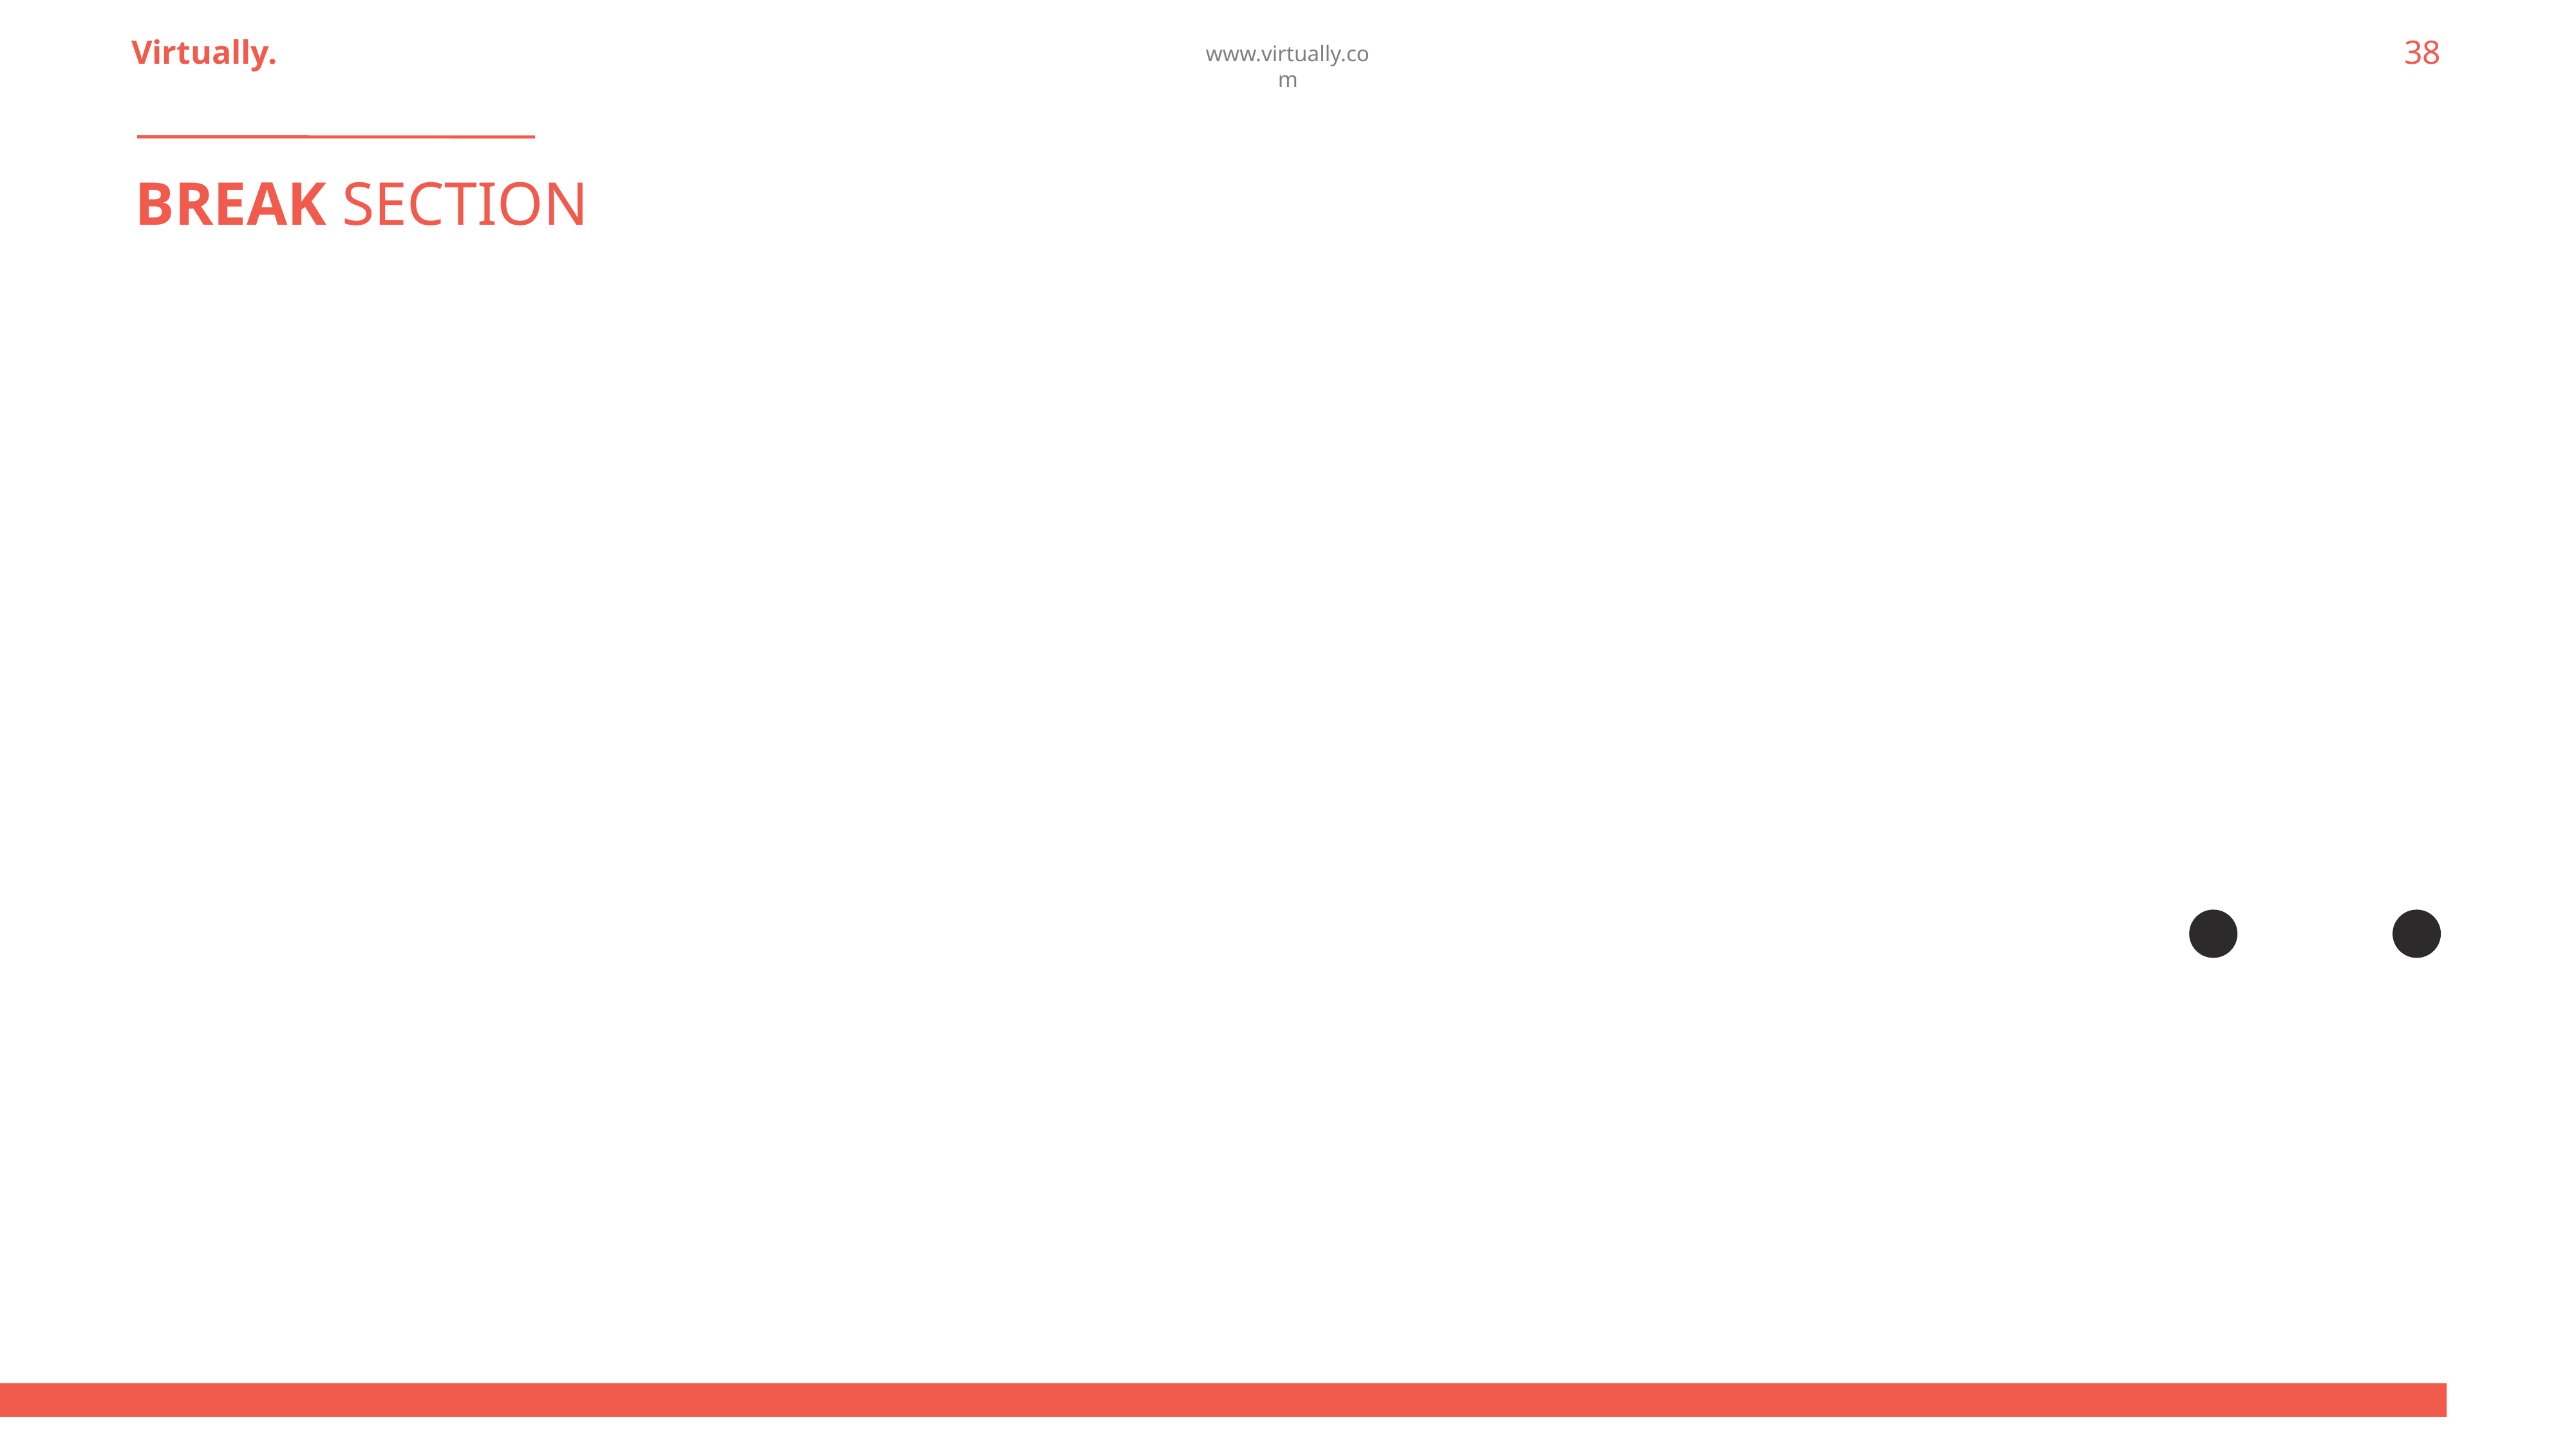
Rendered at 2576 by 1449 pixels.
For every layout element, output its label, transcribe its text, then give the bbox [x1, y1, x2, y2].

text_box BREAK SECTION [135, 166, 589, 237]
text_box 38 [2404, 32, 2441, 71]
text_box www.virtually.com [1187, 35, 1389, 97]
picture [0, 402, 2576, 1449]
text_box Virtually. [131, 32, 277, 71]
